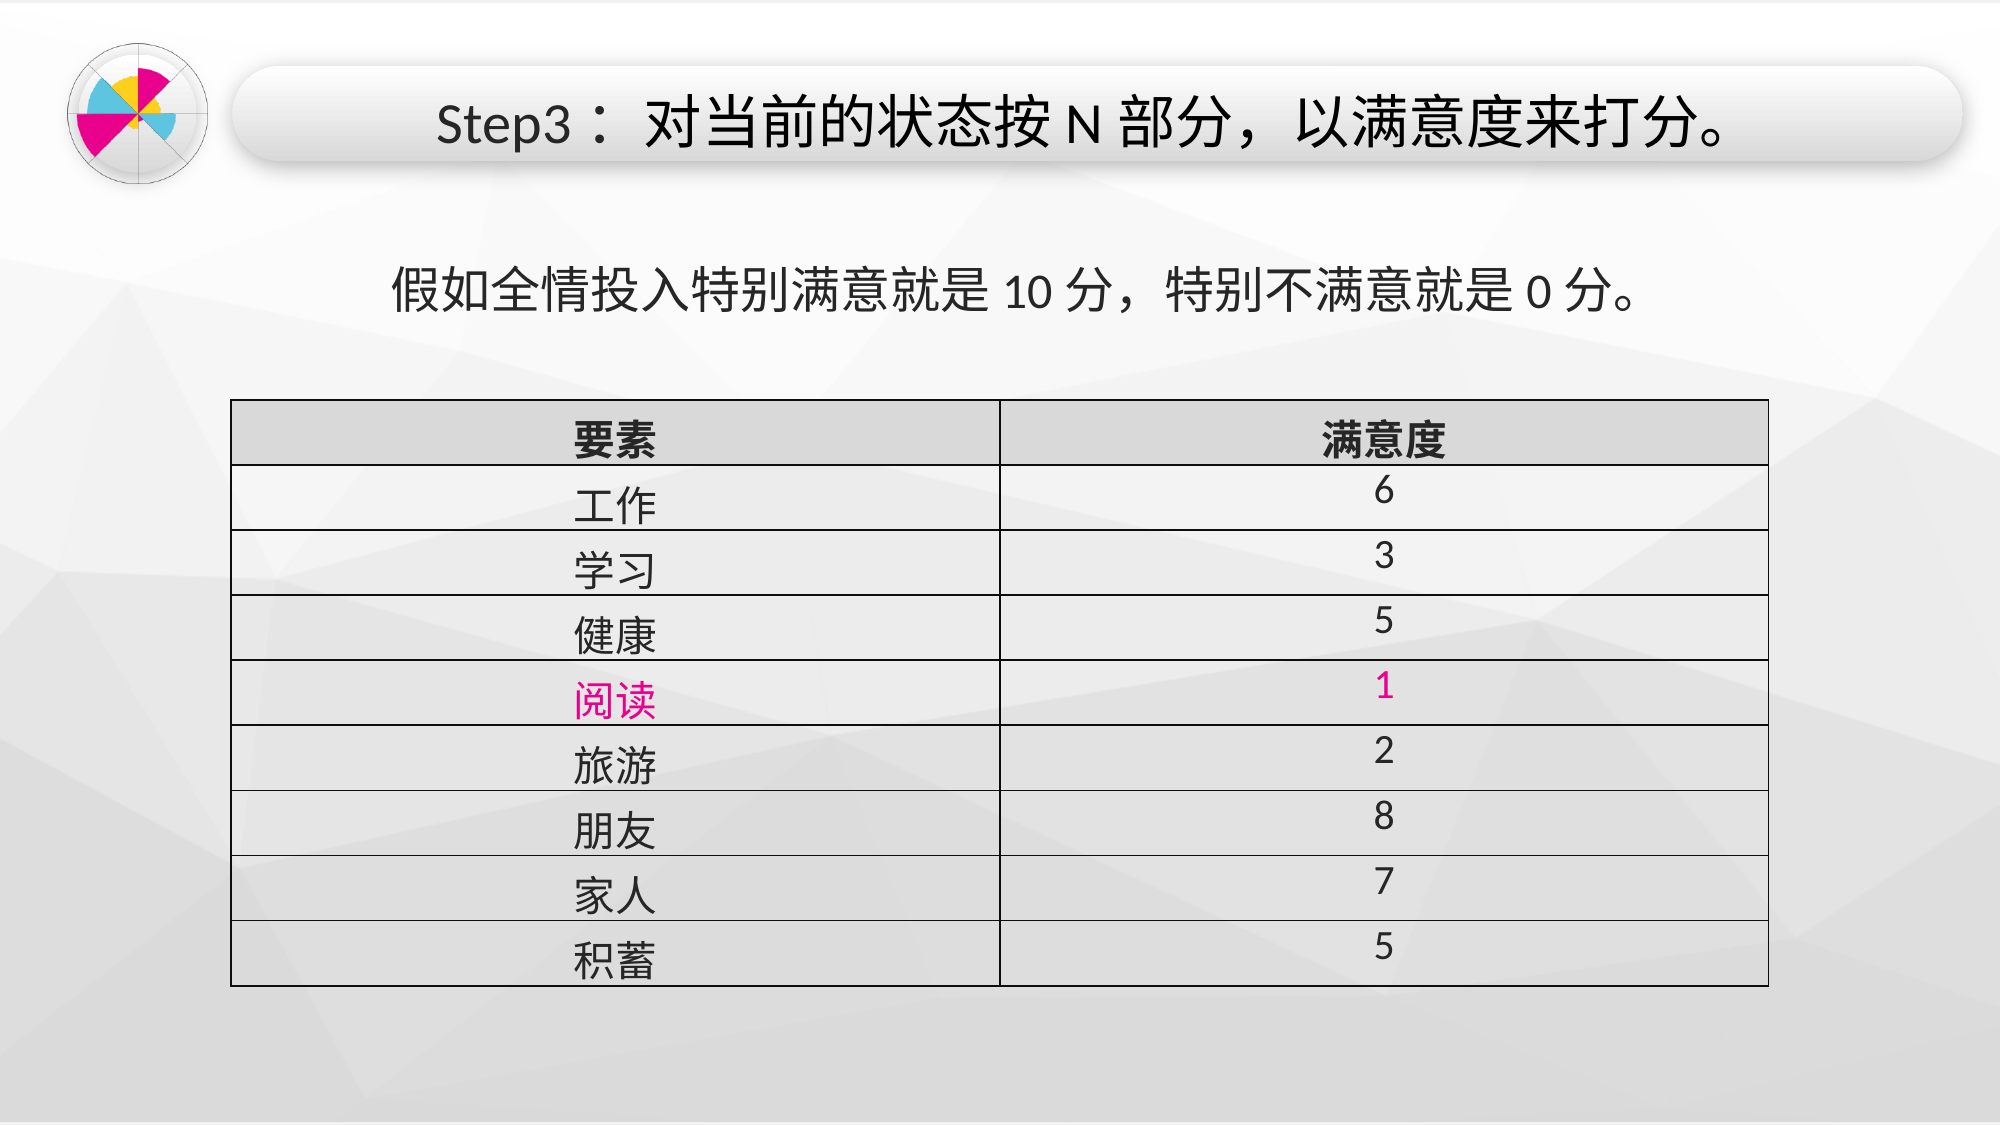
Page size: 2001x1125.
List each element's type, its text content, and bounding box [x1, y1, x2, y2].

table_header 满意度 [1001, 401, 1768, 464]
table_cell 7 [1001, 856, 1768, 920]
table_cell 家人 [232, 856, 999, 920]
table_cell 健康 [232, 596, 999, 659]
table_cell 阅读 [232, 661, 999, 724]
text_box 假如全情投入特别满意就是10分，特别不满意就是0分。 [129, 239, 1925, 326]
table_cell 积蓄 [232, 921, 999, 985]
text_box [67, 43, 208, 184]
table_cell 8 [1001, 791, 1768, 855]
table_cell 6 [1001, 466, 1768, 529]
table_cell 2 [1001, 726, 1768, 790]
table_cell 5 [1001, 596, 1768, 659]
table_cell 3 [1001, 531, 1768, 594]
table_cell 学习 [232, 531, 999, 594]
table_header 要素 [232, 401, 999, 464]
table_cell 朋友 [232, 791, 999, 855]
picture [0, 3, 2000, 1122]
text_box [231, 65, 1964, 163]
table_cell 1 [1001, 661, 1768, 724]
table_cell 5 [1001, 921, 1768, 985]
text_box Step3：对当前的状态按N部分，以满意度来打分。 [422, 77, 1773, 163]
table_cell 旅游 [232, 726, 999, 790]
table_cell 工作 [232, 466, 999, 529]
